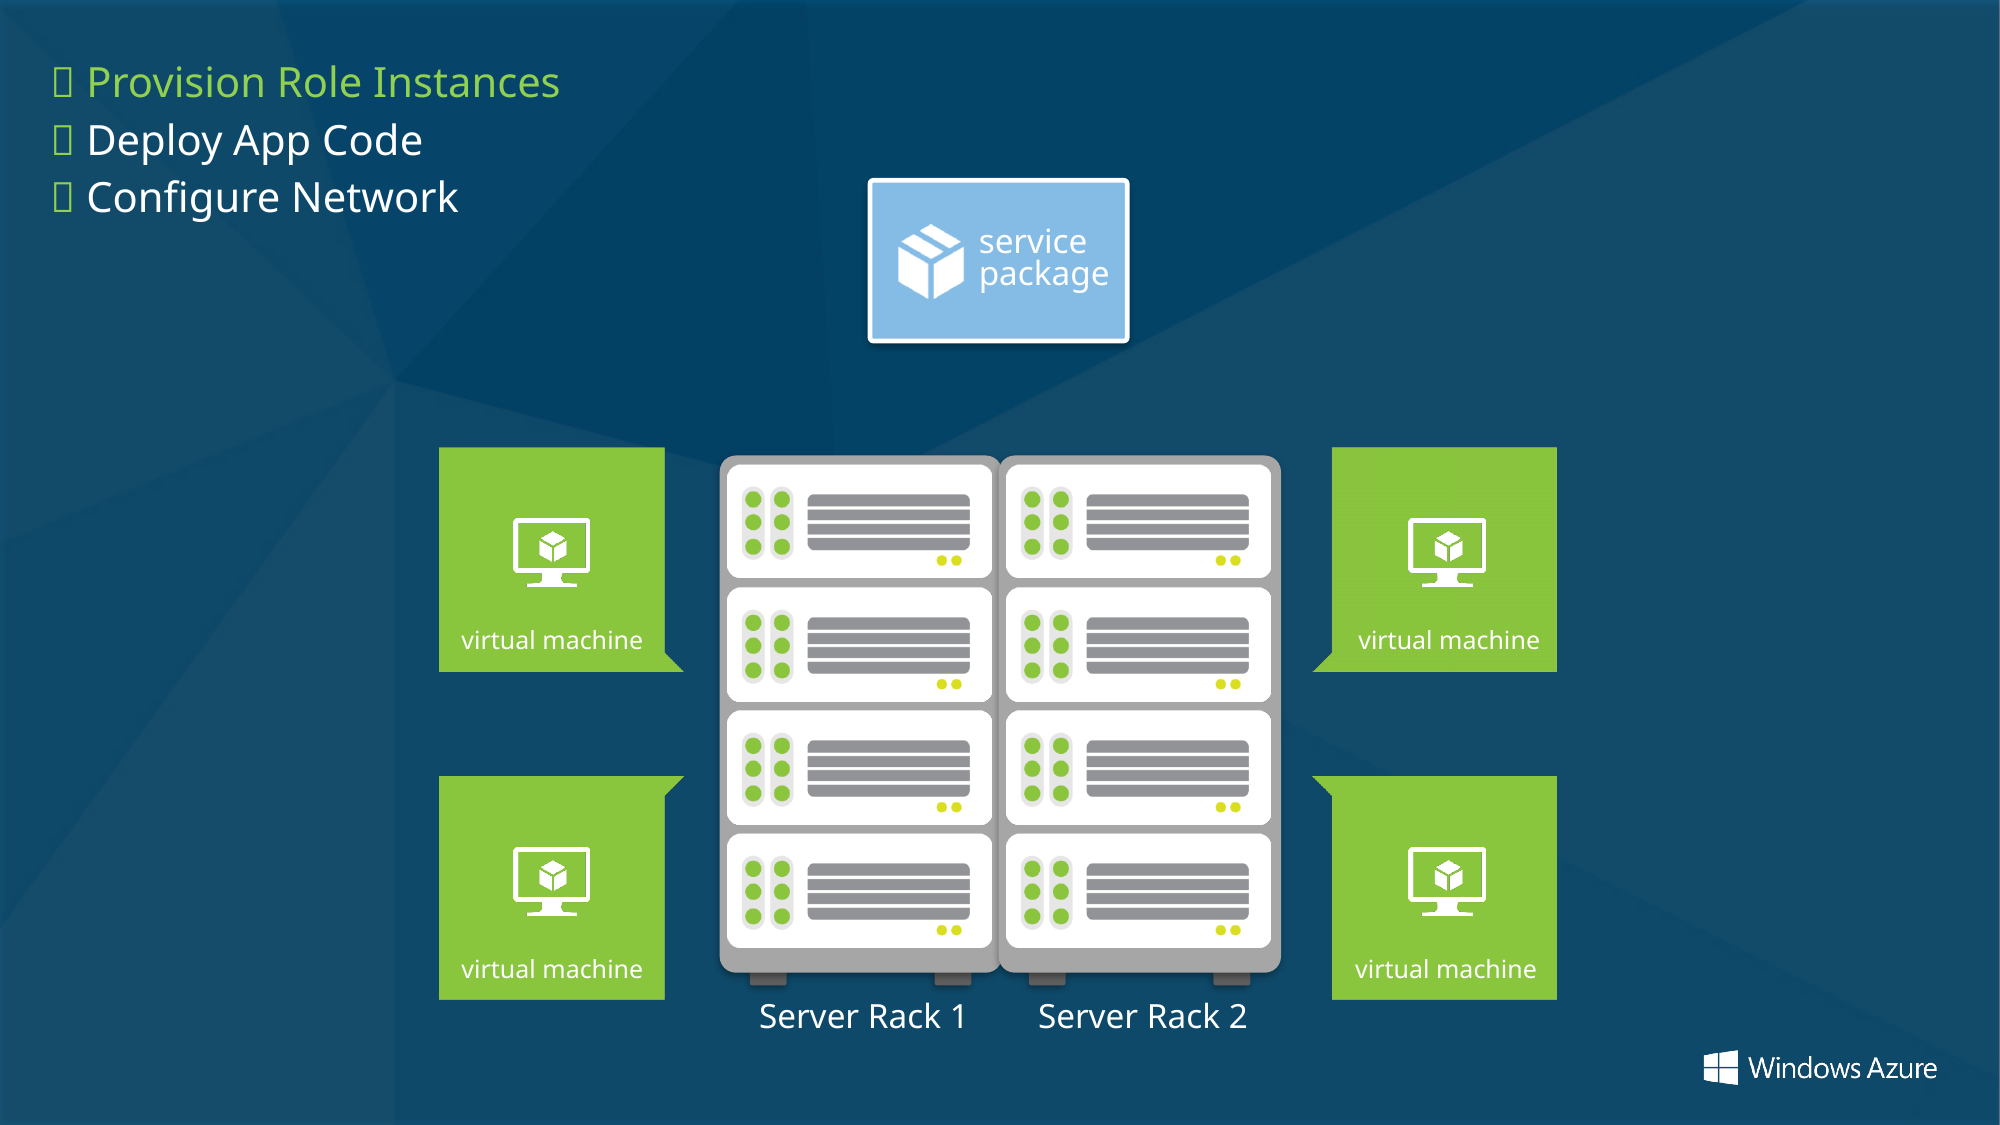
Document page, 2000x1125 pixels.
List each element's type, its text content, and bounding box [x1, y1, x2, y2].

picture [0, 0, 2000, 1125]
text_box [467, 517, 1535, 656]
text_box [719, 455, 996, 516]
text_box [869, 180, 1128, 342]
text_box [719, 992, 993, 1037]
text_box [998, 455, 1288, 516]
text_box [998, 992, 1288, 1037]
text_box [998, 663, 1288, 844]
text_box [467, 846, 1532, 985]
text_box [727, 710, 1271, 825]
text_box  Provision Role Instances  Deploy App Code  Configure Network [50, 61, 636, 222]
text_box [727, 663, 1271, 702]
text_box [719, 663, 993, 844]
